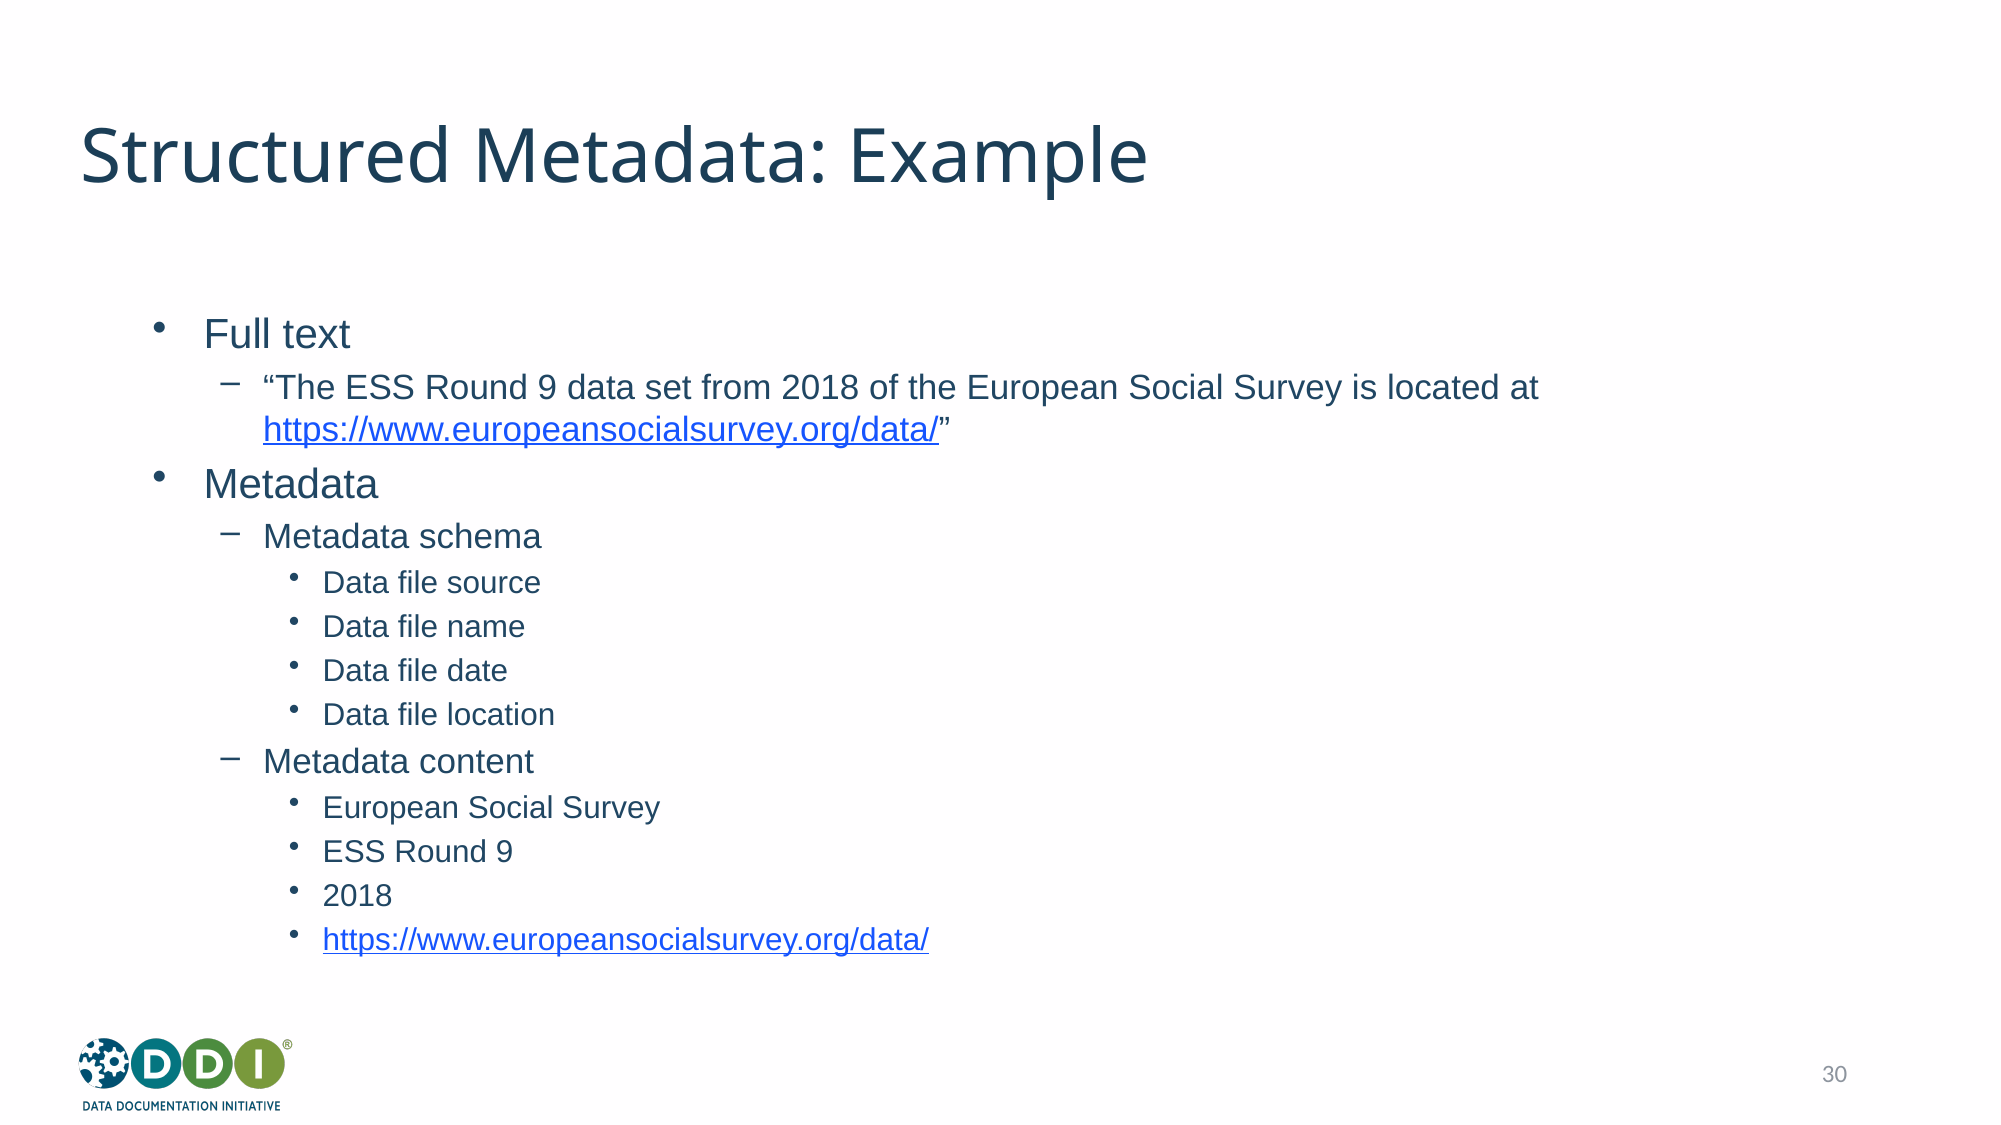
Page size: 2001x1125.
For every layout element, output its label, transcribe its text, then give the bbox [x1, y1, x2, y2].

slide_number 30 [1412, 1042, 1863, 1103]
picture [65, 1032, 305, 1115]
title Structured Metadata: Example [65, 59, 1916, 247]
list Full text “The ESS Round 9 data set from 2018 of the European Social Survey is located at https://www.europeansocialsurvey.org/data/” Metadata Metadata schema Data file source Data file name Data file date Data file location Metadata content European Social Survey ESS Round 9 2018 https://www.europeansocialsurvey.org/data/ [137, 299, 1863, 970]
